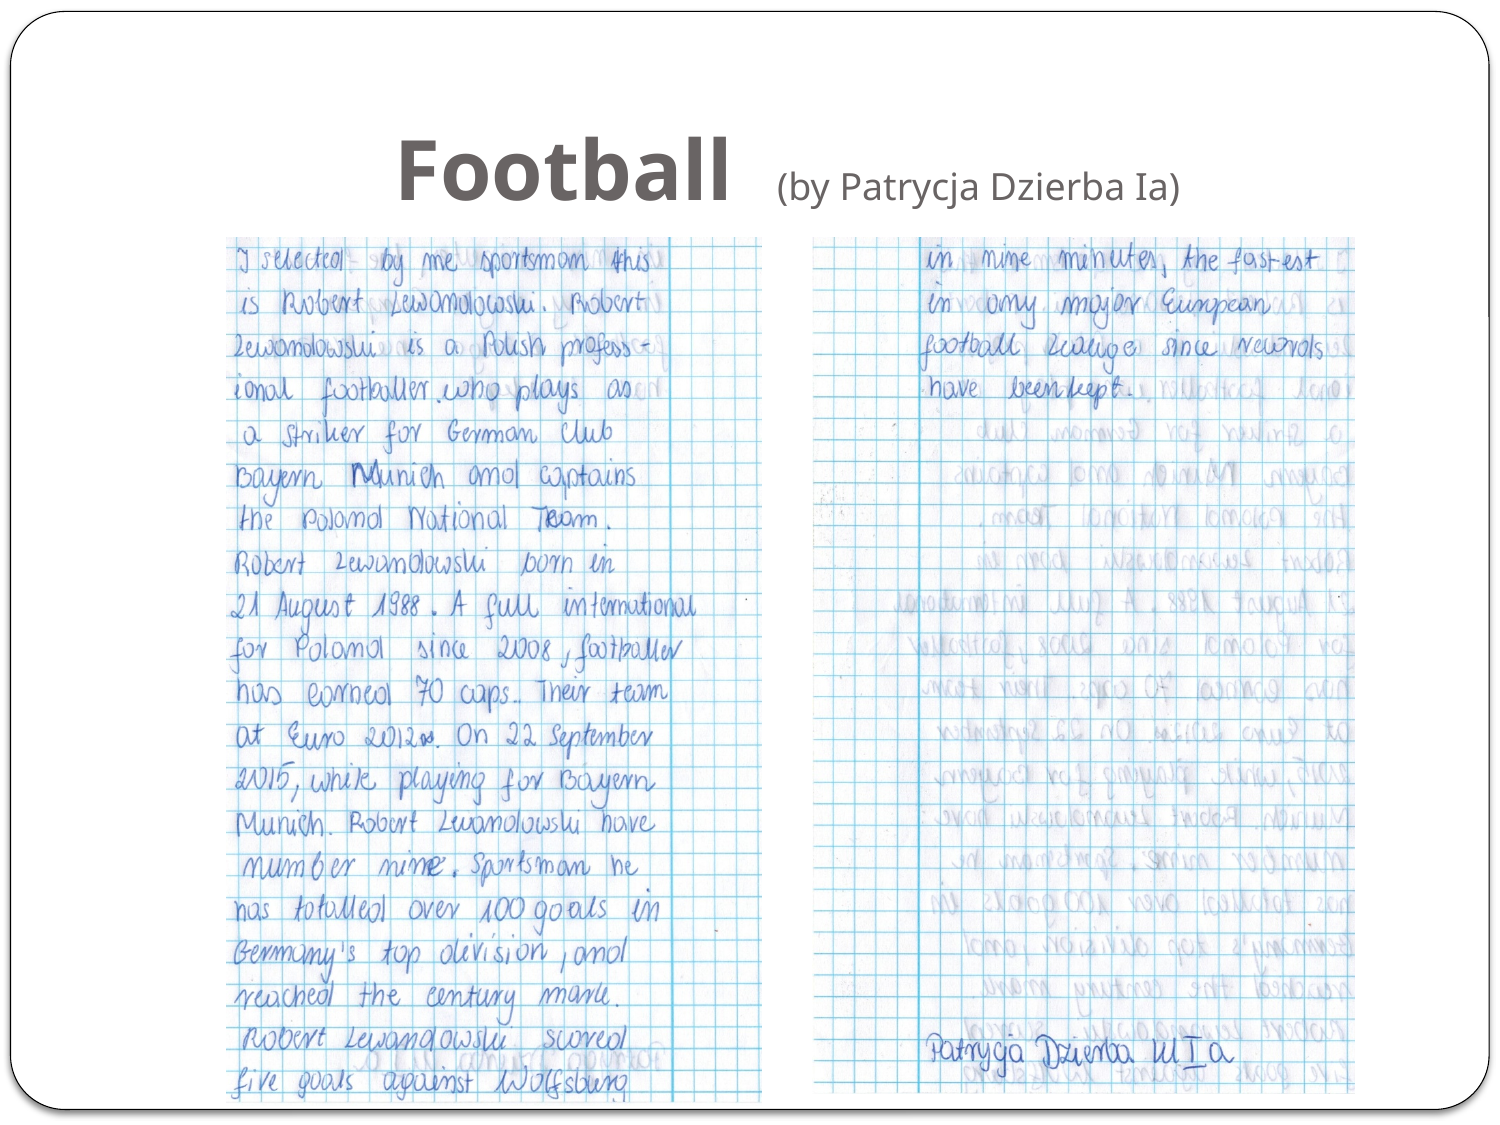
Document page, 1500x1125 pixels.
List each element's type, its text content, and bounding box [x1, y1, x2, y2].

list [812, 237, 1355, 1095]
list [225, 237, 763, 1106]
title Football (by Patrycja Dzierba Ia) [150, 45, 1425, 233]
